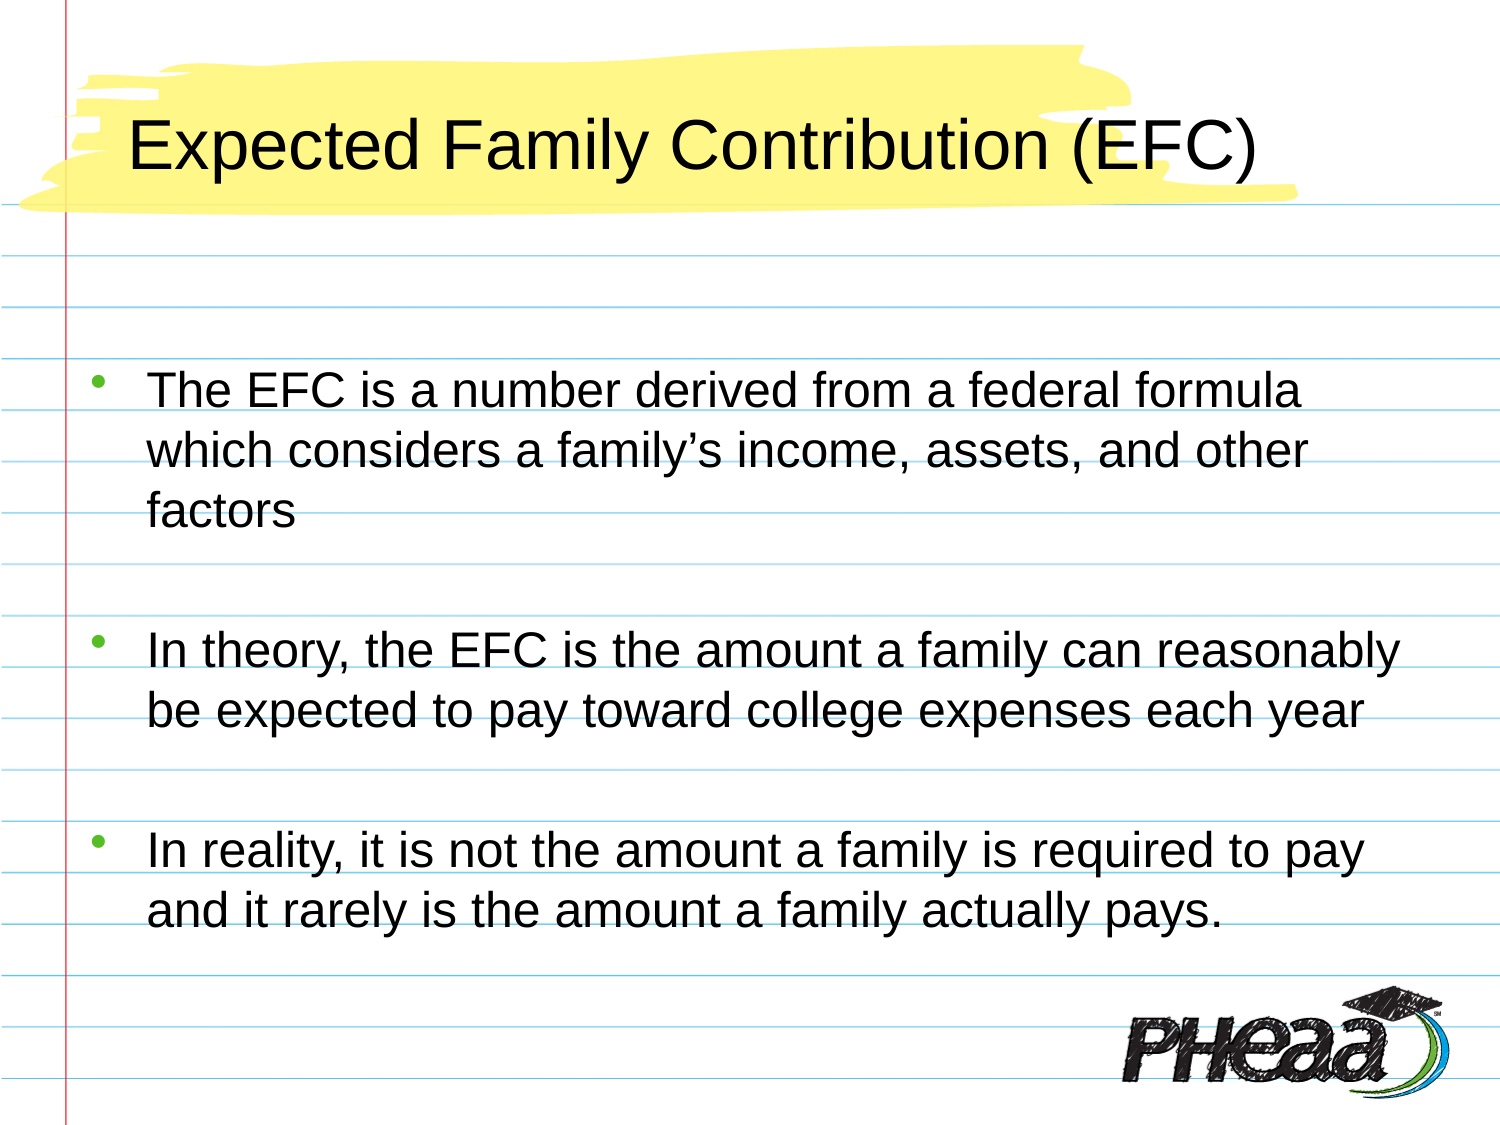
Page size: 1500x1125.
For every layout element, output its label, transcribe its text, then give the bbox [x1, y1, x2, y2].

picture [0, 0, 1500, 1125]
list The EFC is a number derived from a federal formula which considers a family’s income, assets, and other factors In theory, the EFC is the amount a family can reasonably be expected to pay toward college expenses each year In reality, it is not the amount a family is required to pay and it rarely is the amount a family actually pays. [75, 350, 1425, 1005]
title Expected Family Contribution (EFC) [112, 82, 1463, 200]
